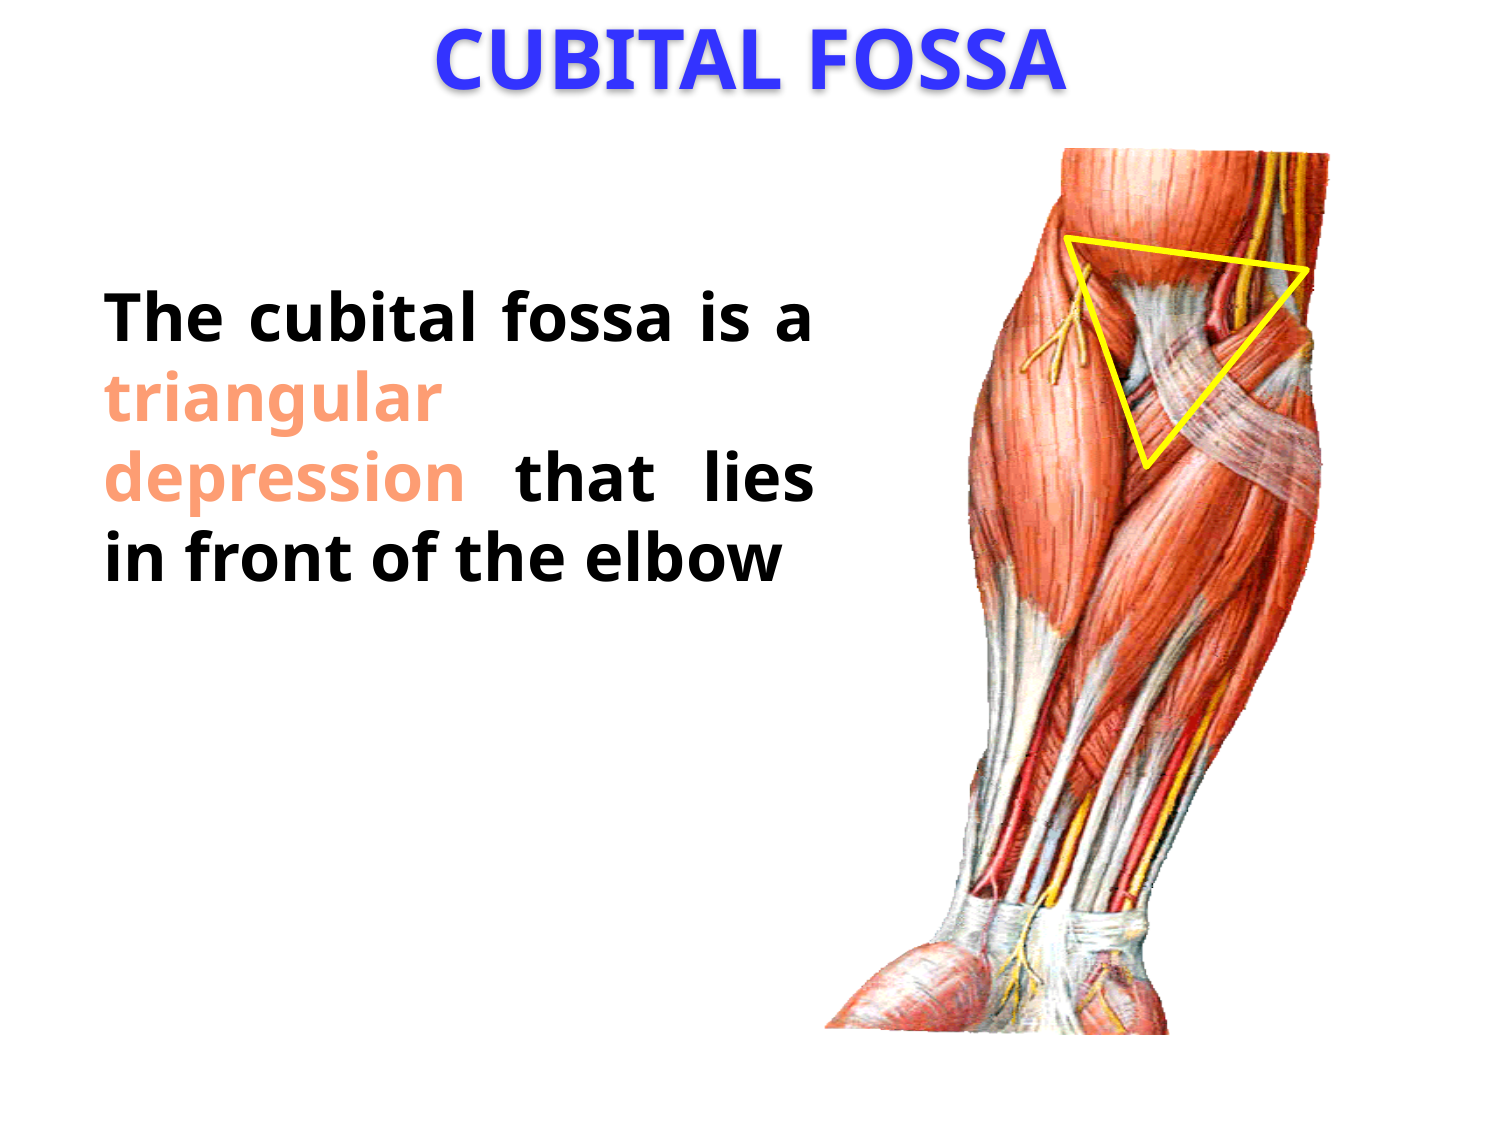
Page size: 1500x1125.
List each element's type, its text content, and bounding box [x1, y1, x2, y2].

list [808, 148, 1335, 1036]
title CUBITAL FOSSA [0, 11, 1500, 114]
list The cubital fossa is a triangular depression that lies in front of the elbow [86, 265, 803, 694]
